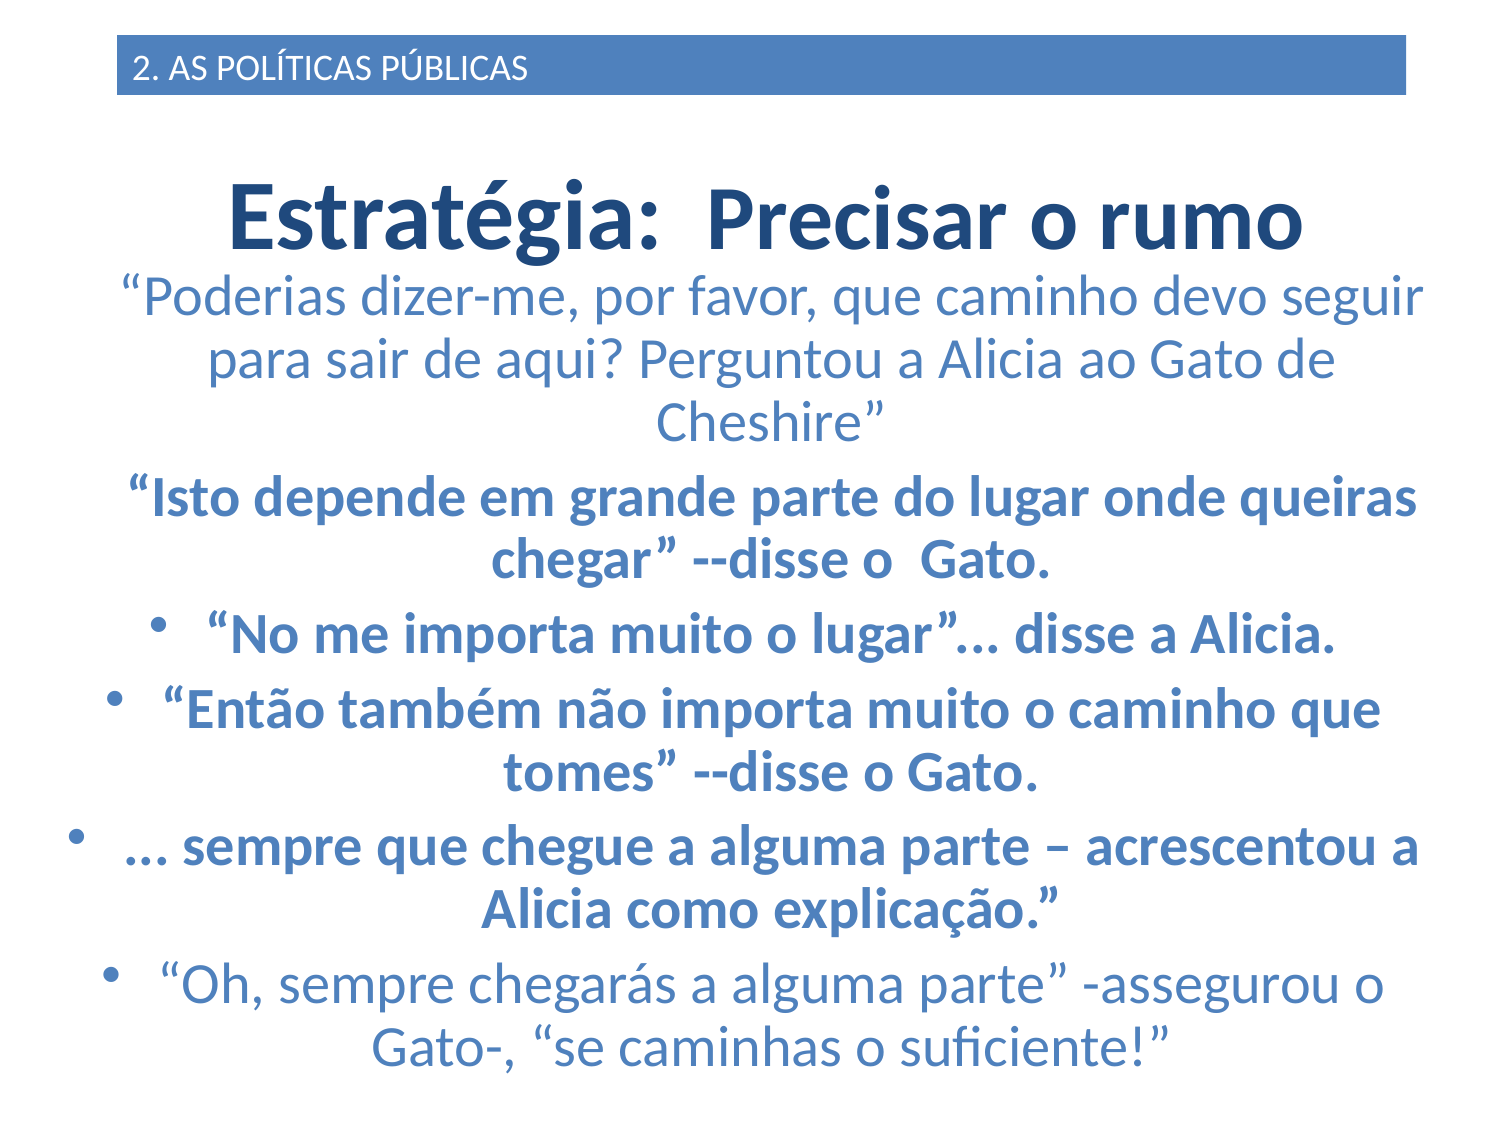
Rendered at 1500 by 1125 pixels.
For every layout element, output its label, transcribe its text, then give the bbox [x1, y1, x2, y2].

text_box “Poderias dizer-me, por favor, que caminho devo seguir para sair de aqui? Perguntou a Alicia ao Gato de Cheshire” “Isto depende em grande parte do lugar onde queiras chegar” --disse o Gato. “No me importa muito o lugar”... disse a Alicia. “Então também não importa muito o caminho que tomes” --disse o Gato. ... sempre que chegue a alguma parte – acrescentou a Alicia como explicação.” “Oh, sempre chegarás a alguma parte” -assegurou o Gato-, “se caminhas o suficiente!” [37, 257, 1450, 1075]
text_box 2. AS POLÍTICAS PÚBLICAS [117, 35, 1407, 95]
text_box Estratégia: Precisar o rumo [128, 152, 1404, 268]
